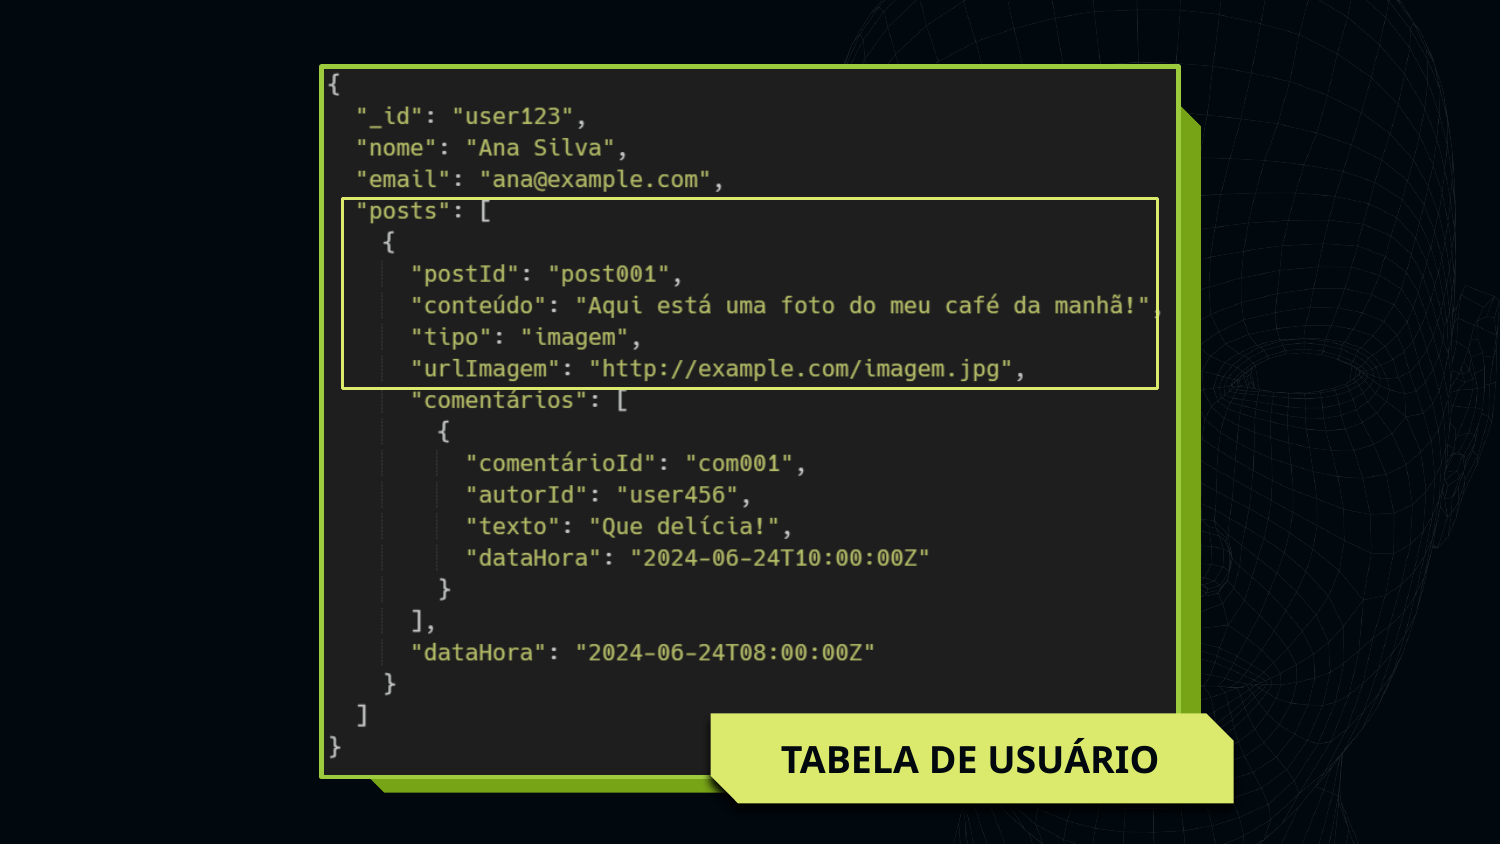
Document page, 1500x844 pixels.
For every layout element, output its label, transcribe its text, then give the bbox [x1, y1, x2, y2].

picture [323, 68, 1177, 775]
text_box [1181, 106, 1201, 713]
text_box [717, 713, 1234, 804]
text_box [374, 783, 708, 793]
text_box TABELA DE USUÁRIO [749, 720, 1191, 796]
